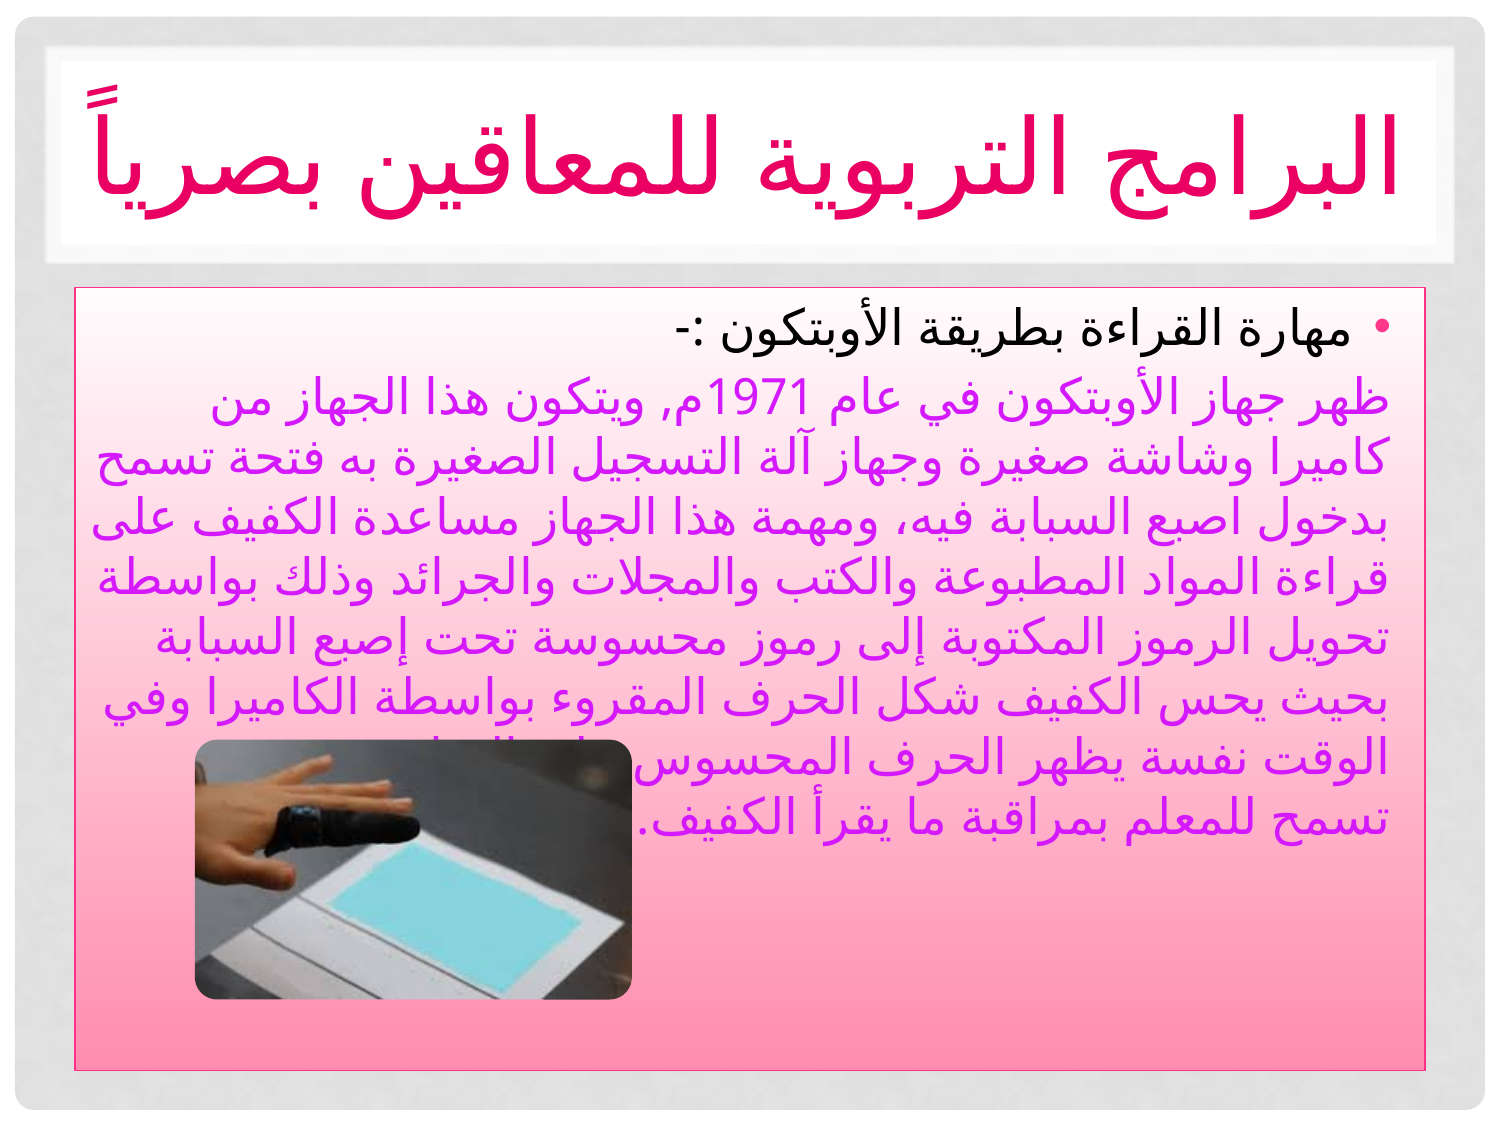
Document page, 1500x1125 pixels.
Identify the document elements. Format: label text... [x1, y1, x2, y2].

title البرامج التربوية للمعاقين بصرياً [69, 66, 1425, 238]
list مهارة القراءة بطريقة الأوبتكون :- ظهر جهاز الأوبتكون في عام 1971م, ويتكون هذا الجهاز من كاميرا وشاشة صغيرة وجهاز آلة التسجيل الصغيرة به فتحة تسمح بدخول اصبع السبابة فيه، ومهمة هذا الجهاز مساعدة الكفيف على قراءة المواد المطبوعة والكتب والمجلات والجرائد وذلك بواسطة تحويل الرموز المكتوبة إلى رموز محسوسة تحت إصبع السبابة بحيث يحس الكفيف شكل الحرف المقروء بواسطة الكاميرا وفي الوقت نفسة يظهر الحرف المحسوس على الشاشة صغيرة تسمح للمعلم بمراقبة ما يقرأ الكفيف. [74, 287, 1426, 1071]
picture [194, 739, 633, 1000]
